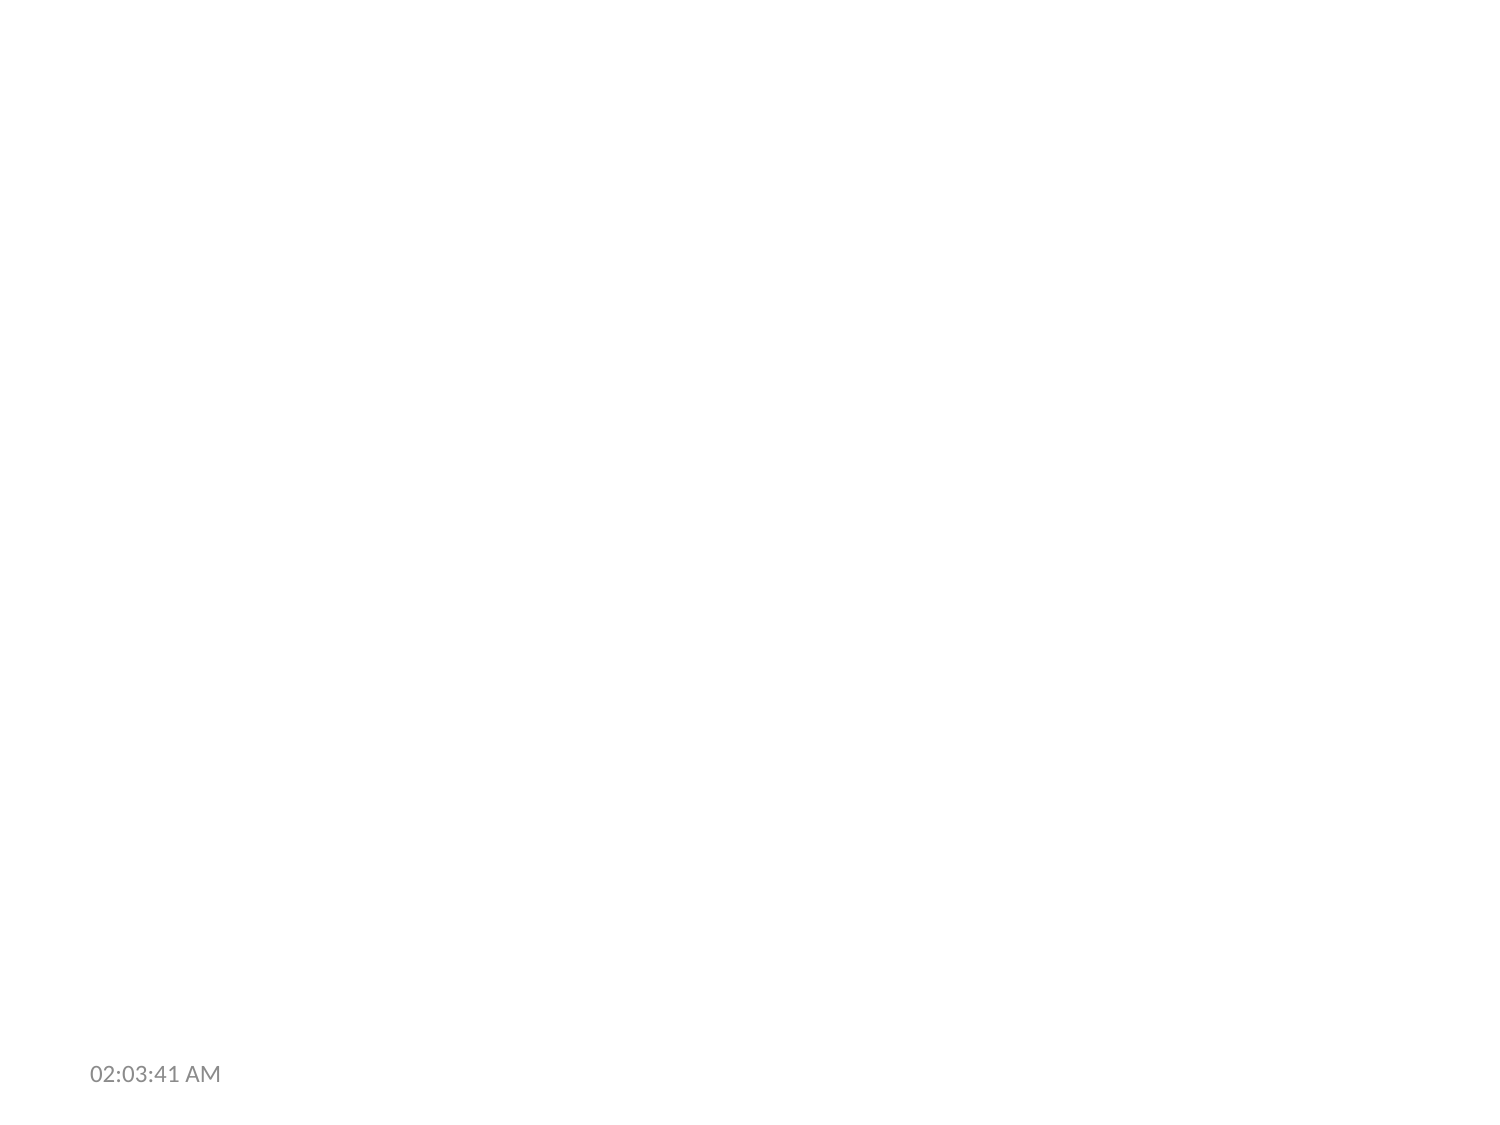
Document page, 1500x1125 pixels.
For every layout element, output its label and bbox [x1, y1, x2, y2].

slide_number [75, 1042, 425, 1103]
